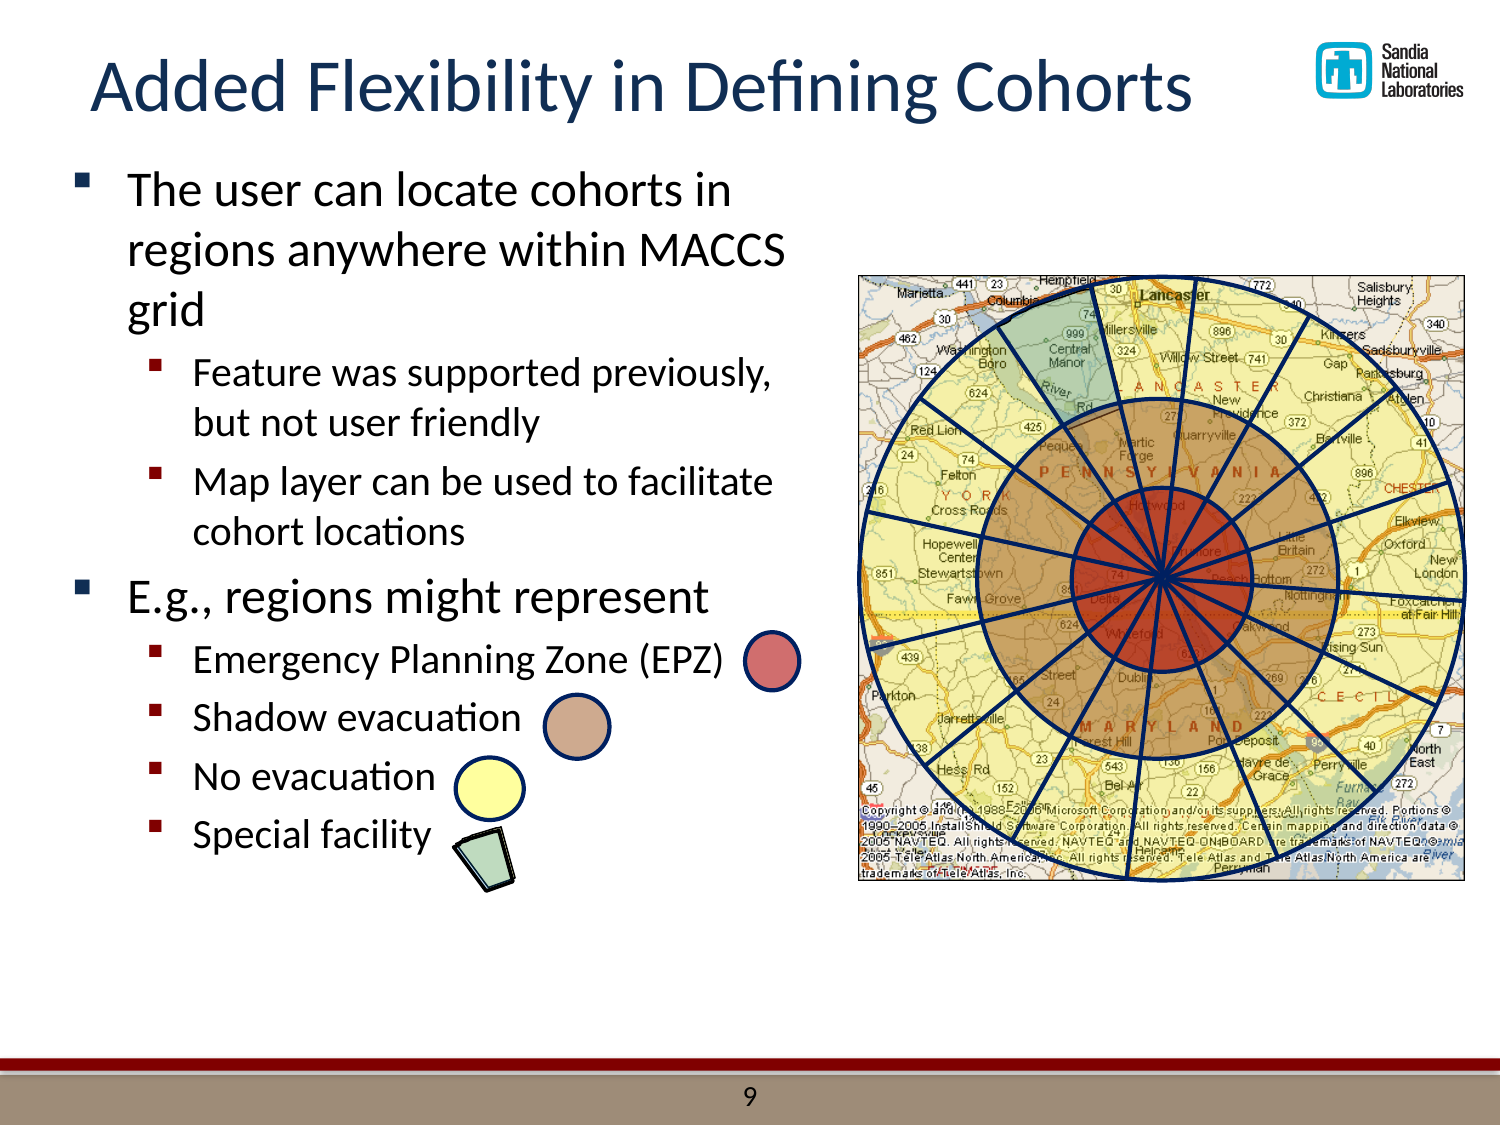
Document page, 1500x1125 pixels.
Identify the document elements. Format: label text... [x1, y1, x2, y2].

list The user can locate cohorts in regions anywhere within MACCS grid Feature was supported previously, but not user friendly Map layer can be used to facilitate cohort locations E.g., regions might represent Emergency Planning Zone (EPZ) Shadow evacuation No evacuation Special facility [55, 149, 828, 992]
footer 9 [512, 1069, 988, 1117]
picture [1426, 37, 1467, 105]
text_box [742, 630, 802, 693]
title Added Flexibility in Defining Cohorts [74, 0, 1426, 163]
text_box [453, 826, 516, 892]
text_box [857, 275, 1466, 881]
text_box [453, 755, 526, 823]
text_box [542, 692, 612, 761]
